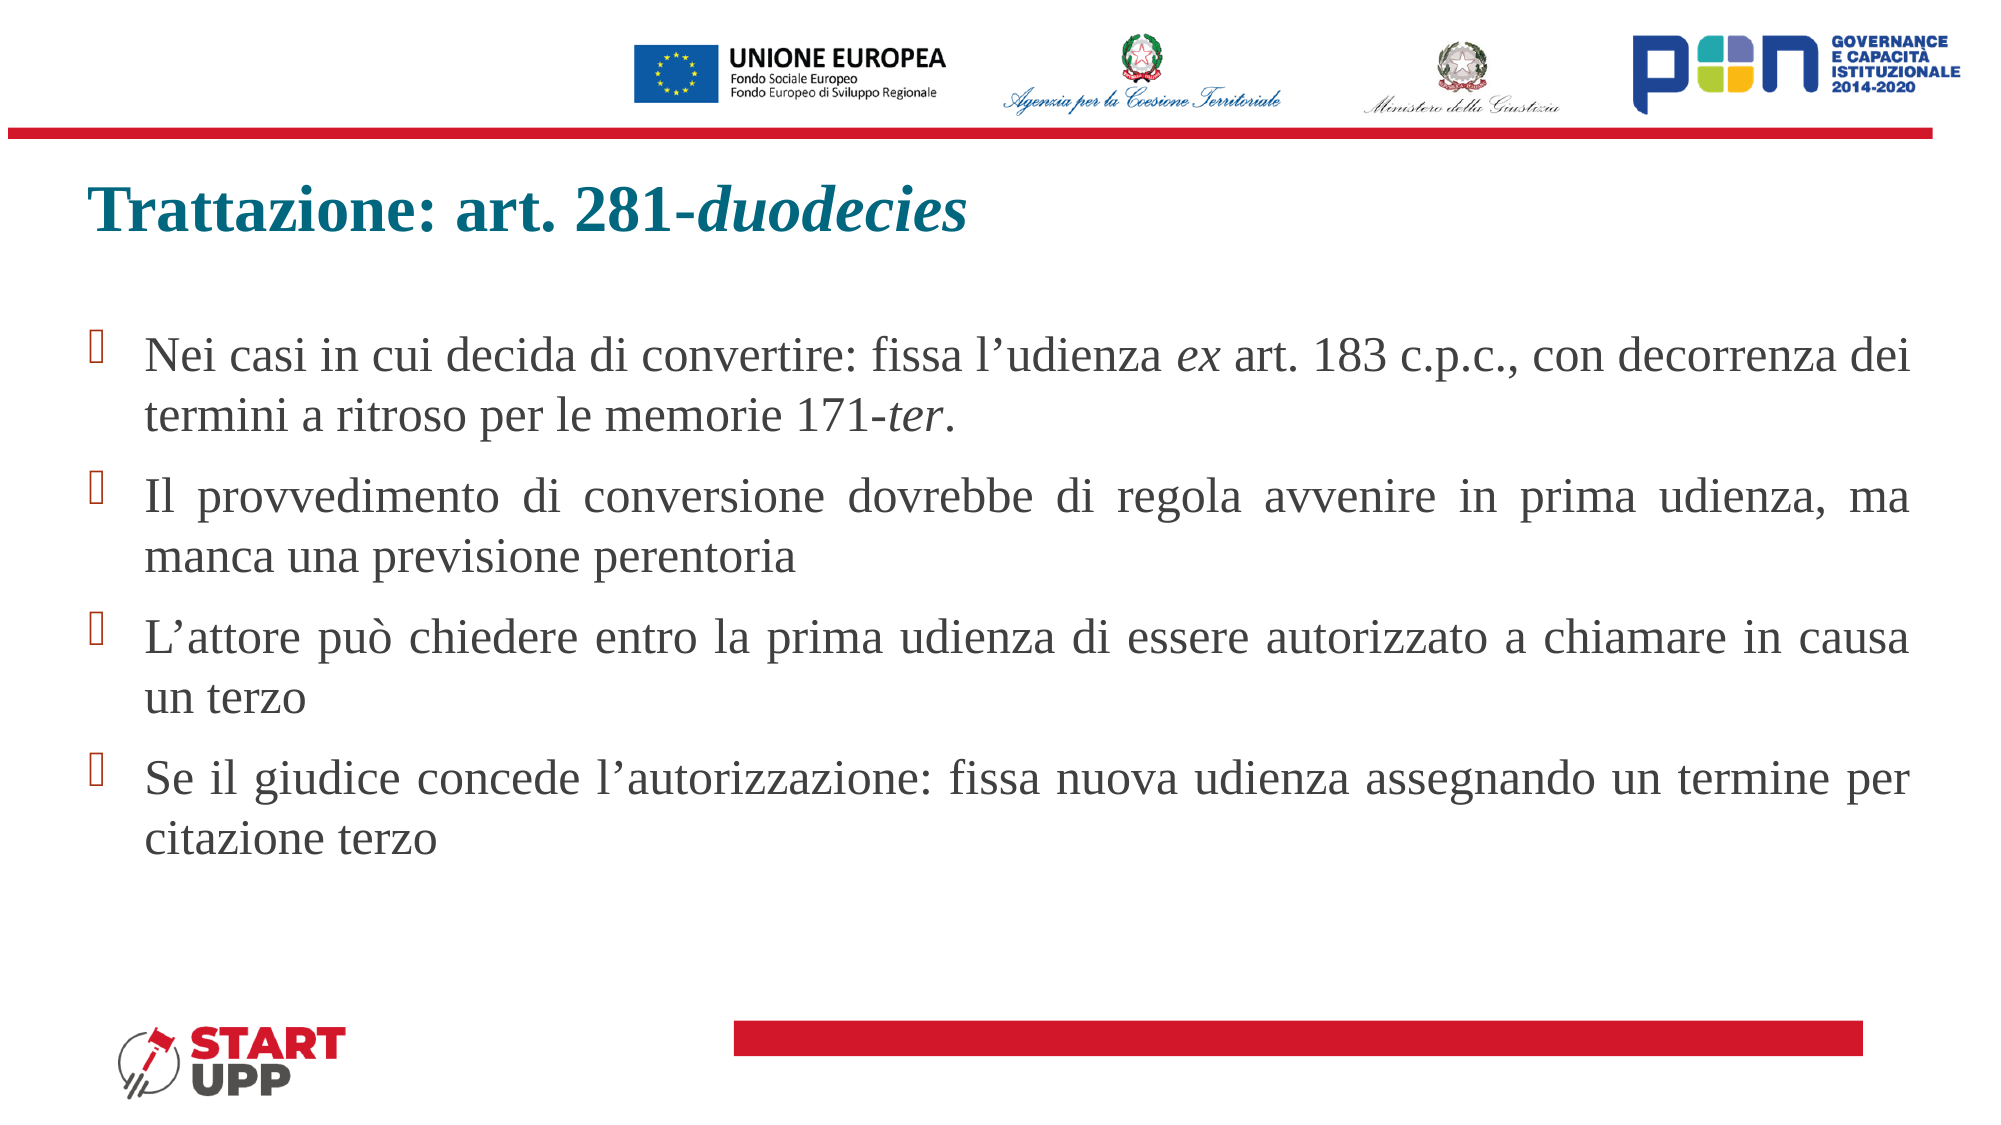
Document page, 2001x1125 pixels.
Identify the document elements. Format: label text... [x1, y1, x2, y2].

list Nei casi in cui decida di convertire: fissa l’udienza ex art. 183 c.p.c., con decorrenza dei termini a ritroso per le memorie 171-ter. Il provvedimento di conversione dovrebbe di regola avvenire in prima udienza, ma manca una previsione perentoria L’attore può chiedere entro la prima udienza di essere autorizzato a chiamare in causa un terzo Se il giudice concede l’autorizzazione: fissa nuova udienza assegnando un termine per citazione terzo [67, 301, 1933, 1000]
picture [612, 24, 1972, 119]
title Trattazione: art. 281-duodecies [67, 144, 1932, 271]
picture [114, 1019, 351, 1103]
